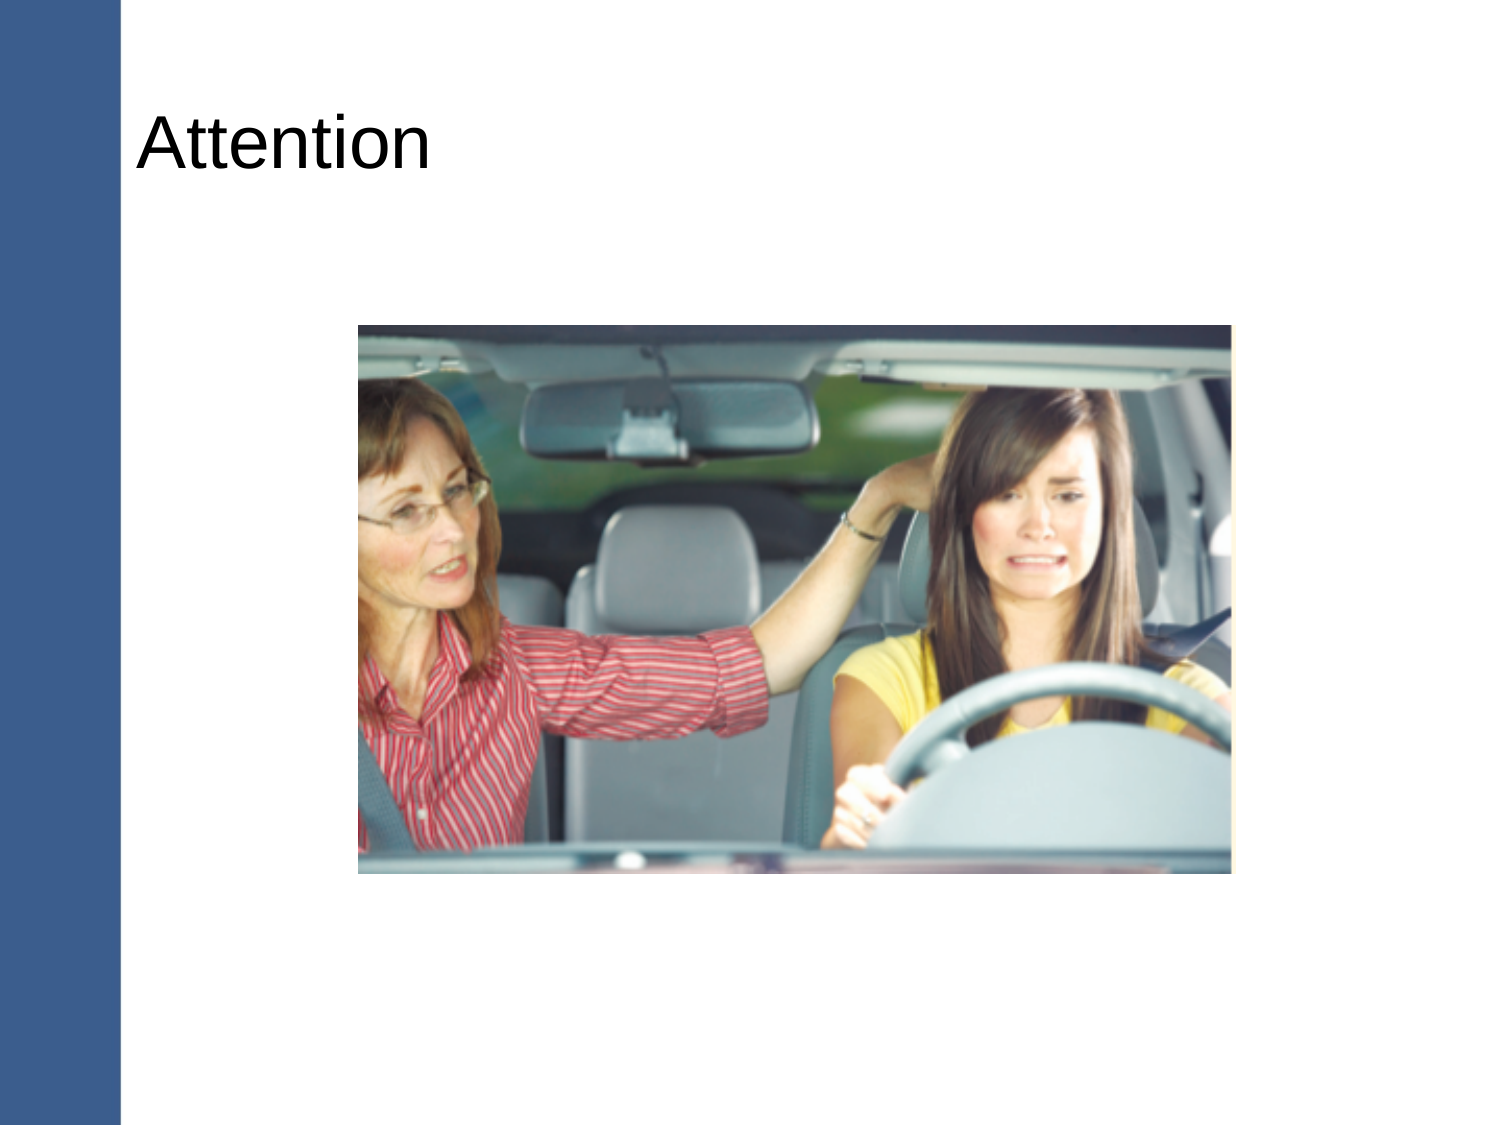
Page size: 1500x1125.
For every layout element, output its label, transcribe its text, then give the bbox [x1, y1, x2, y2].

title Attention [121, 45, 1472, 233]
picture [0, 0, 1500, 1125]
